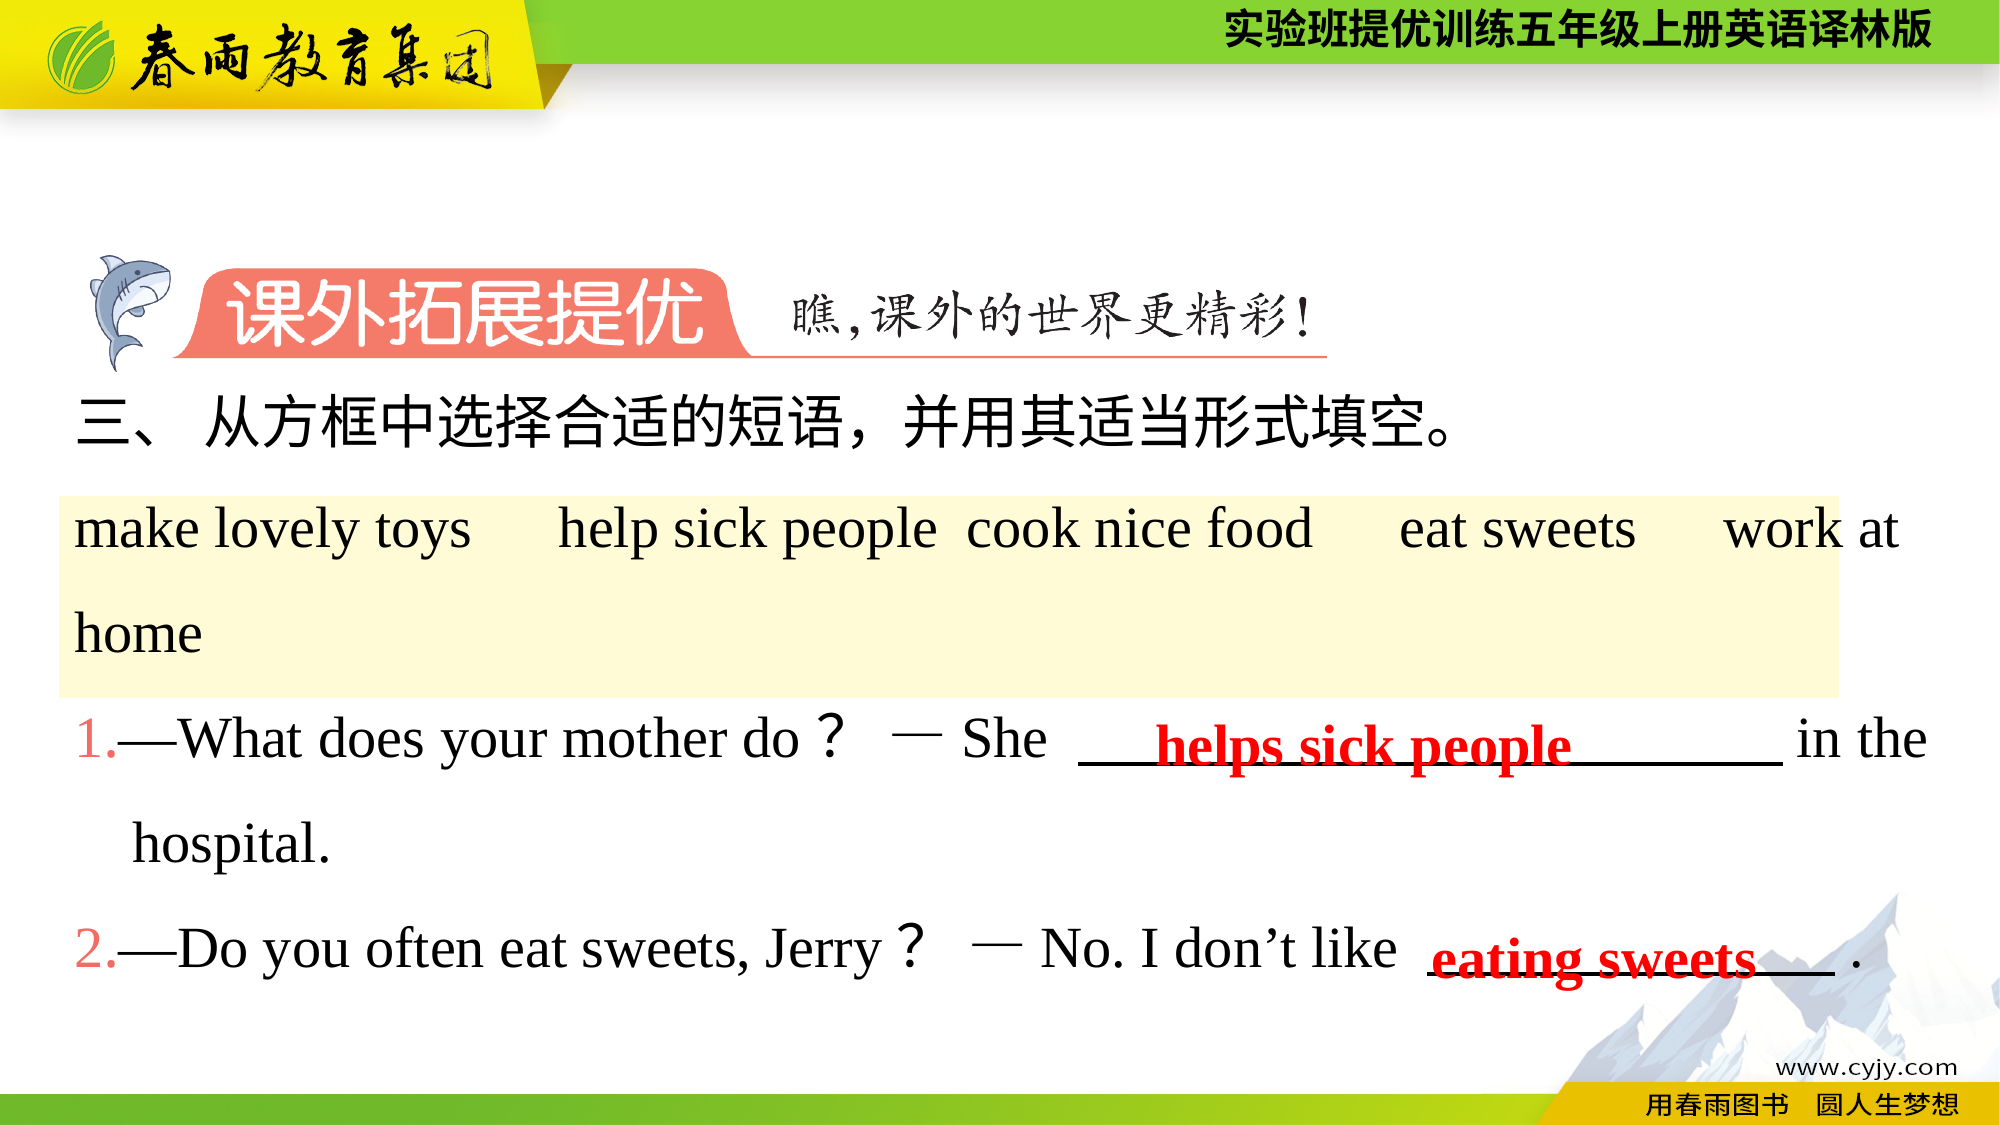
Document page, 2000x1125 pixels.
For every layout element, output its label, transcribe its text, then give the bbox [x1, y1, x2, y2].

picture [0, 0, 2000, 1125]
text_box helps sick people [1140, 709, 1589, 785]
text_box eating sweets [1416, 912, 1773, 998]
list 三、 从方框中选择合适的短语，并用其适当形式填空。 make lovely toys help sick people cook nice food eat sweets work at home 1.—What does your mother do？ —She in the hospital. 2.—Do you often eat sweets, Jerry？ —No. I don’t like . [59, 122, 1944, 1032]
